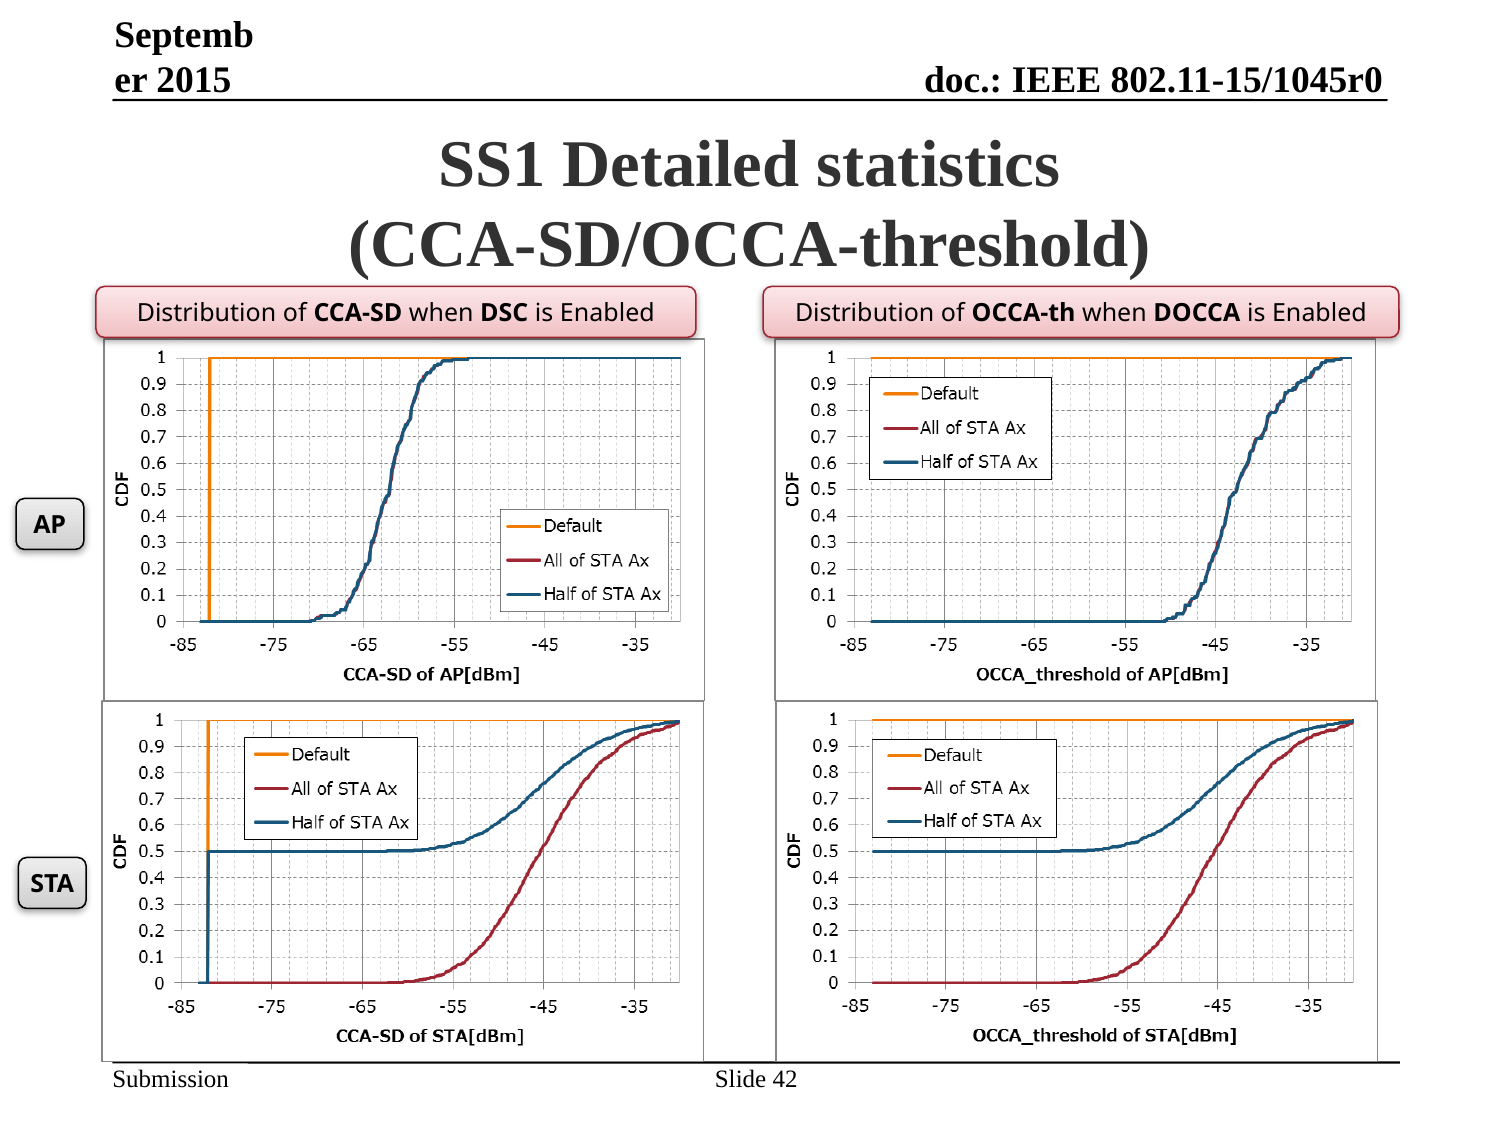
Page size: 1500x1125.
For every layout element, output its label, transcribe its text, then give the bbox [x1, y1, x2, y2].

title SS1 Detailed statistics (CCA-SD/OCCA-threshold) [112, 112, 1388, 288]
text_box Distribution of OCCA-th when DOCCA is Enabled [762, 285, 1400, 339]
text_box STA [17, 856, 87, 910]
slide_number Slide 42 [712, 1061, 800, 1093]
picture [773, 338, 1378, 1062]
picture [101, 338, 706, 1062]
text_box AP [15, 497, 85, 551]
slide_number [114, 54, 270, 101]
text_box Distribution of CCA-SD when DSC is Enabled [95, 285, 697, 338]
